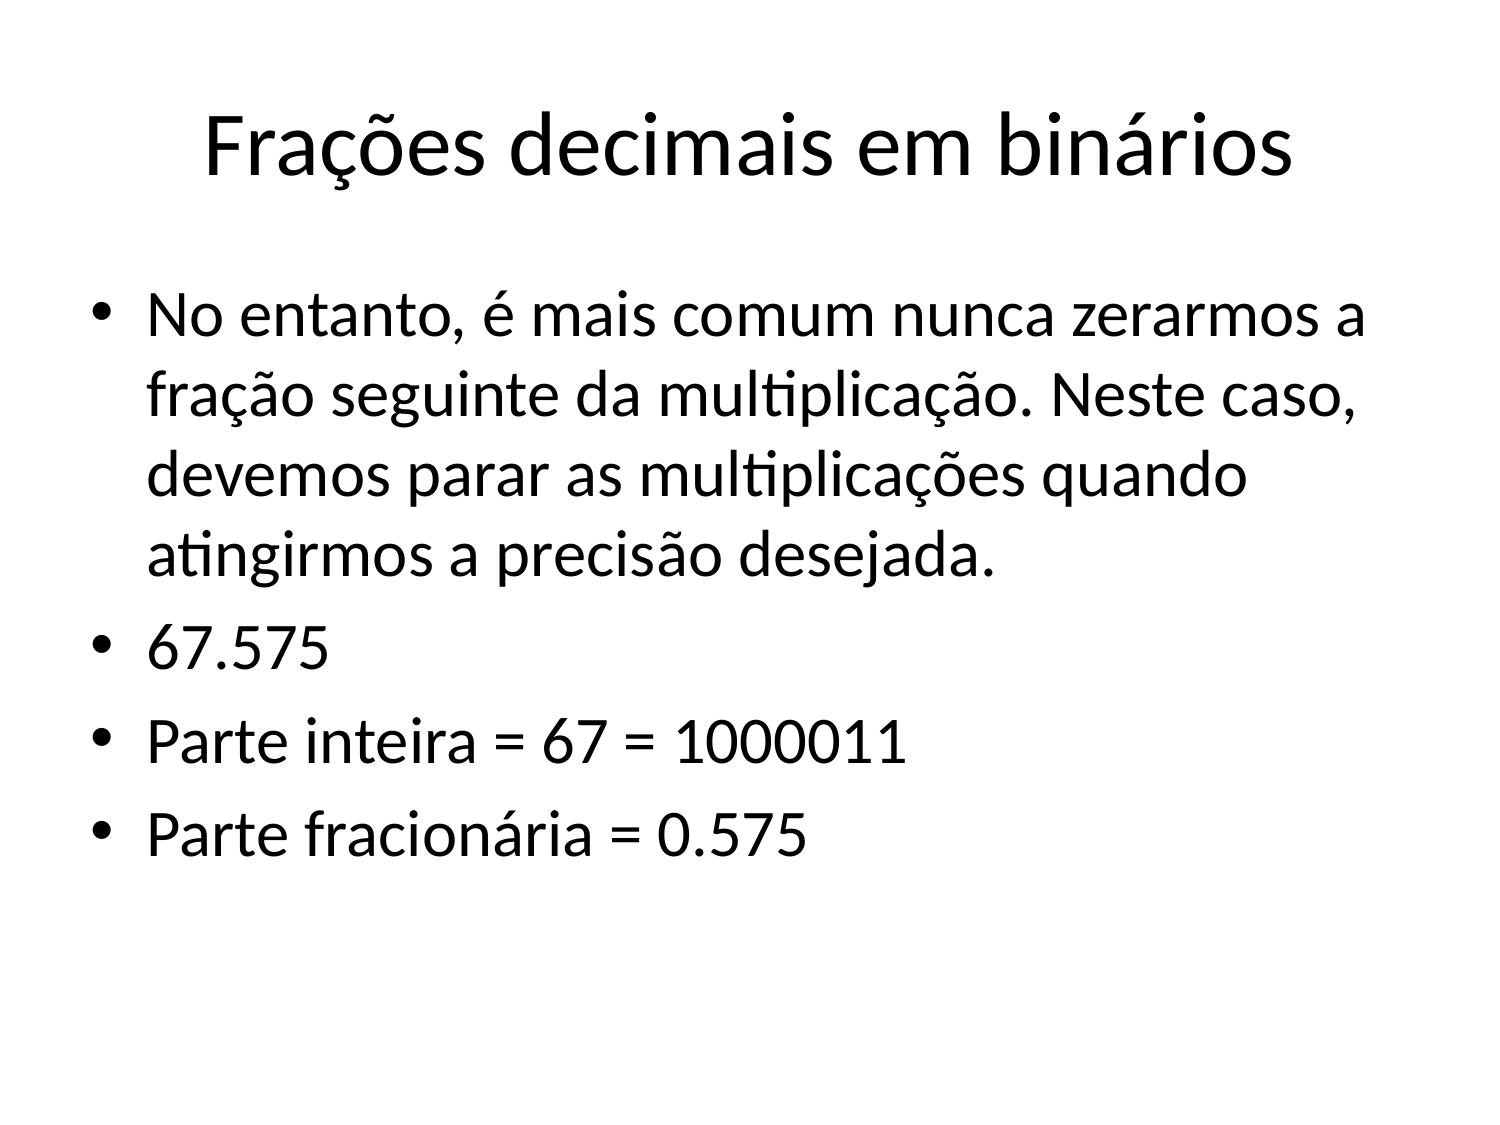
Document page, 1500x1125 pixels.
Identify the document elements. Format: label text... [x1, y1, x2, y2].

list No entanto, é mais comum nunca zerarmos a fração seguinte da multiplicação. Neste caso, devemos parar as multiplicações quando atingirmos a precisão desejada. 67.575 Parte inteira = 67 = 1000011 Parte fracionária = 0.575 [75, 262, 1425, 1005]
title Frações decimais em binários [75, 45, 1425, 233]
